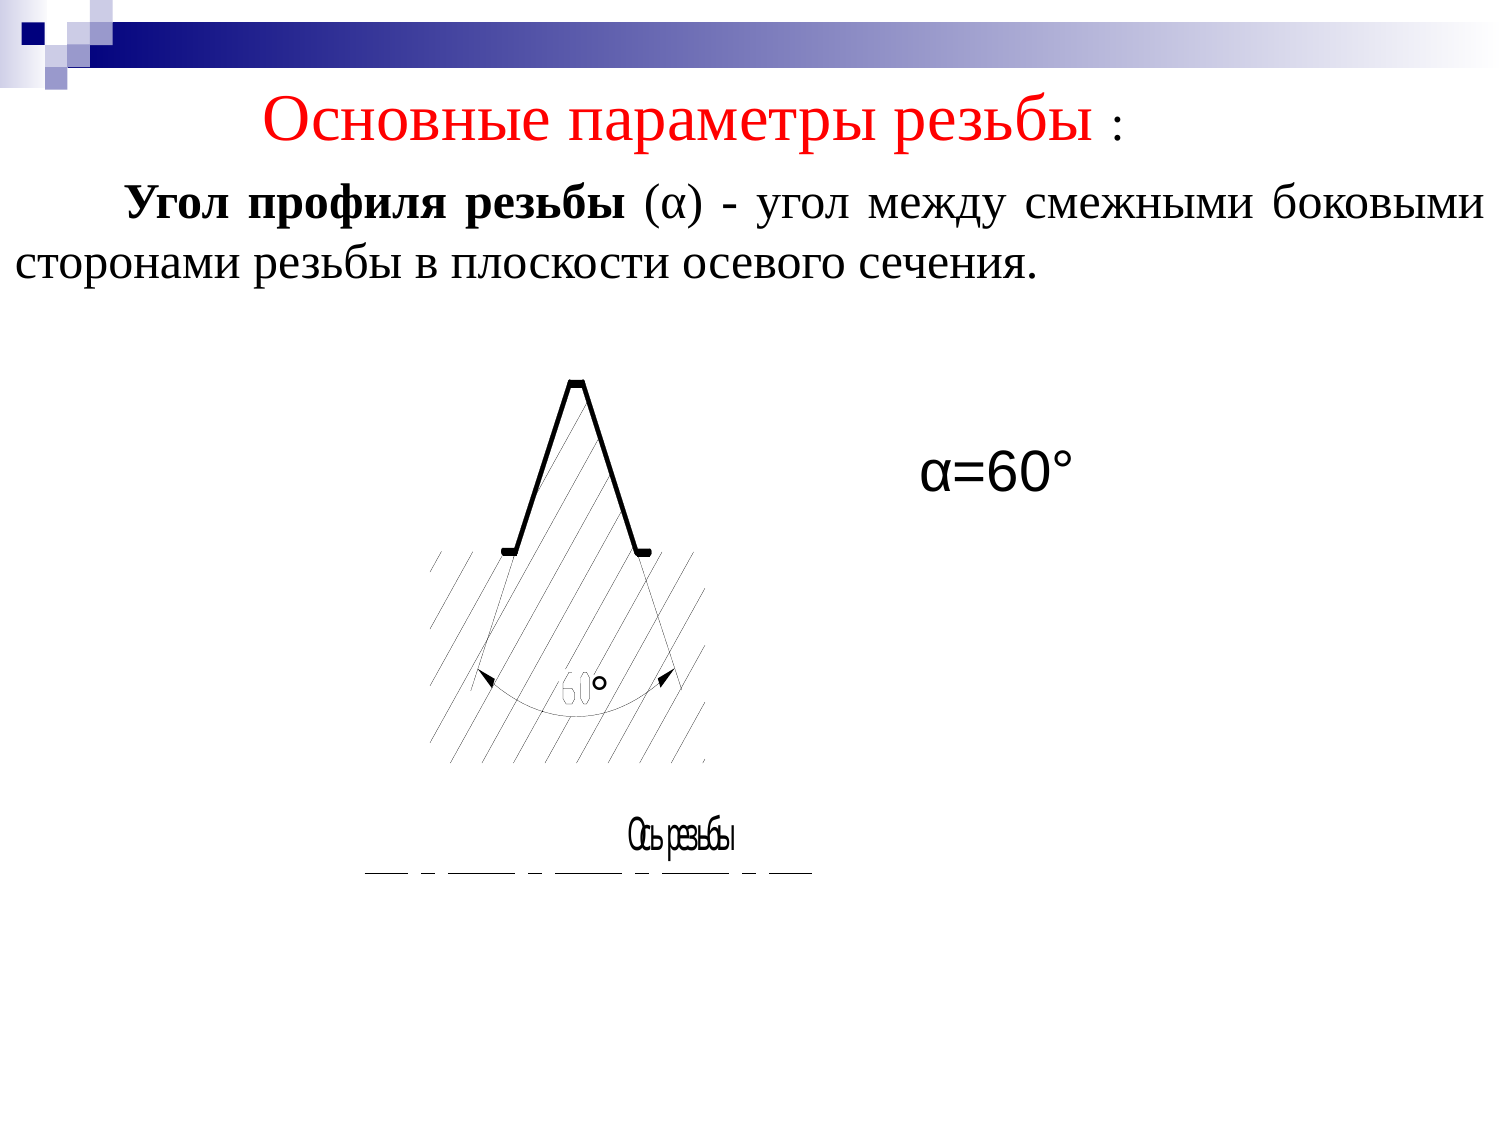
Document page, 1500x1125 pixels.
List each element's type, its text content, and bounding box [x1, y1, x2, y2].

text_box Угол профиля резьбы (α) - угол между смежными боковыми сторонами резьбы в плоскости осевого сечения. [0, 160, 1500, 336]
text_box α=60° [984, 426, 1091, 511]
text_box Основные параметры резьбы : [248, 66, 1406, 160]
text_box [180, 326, 980, 961]
